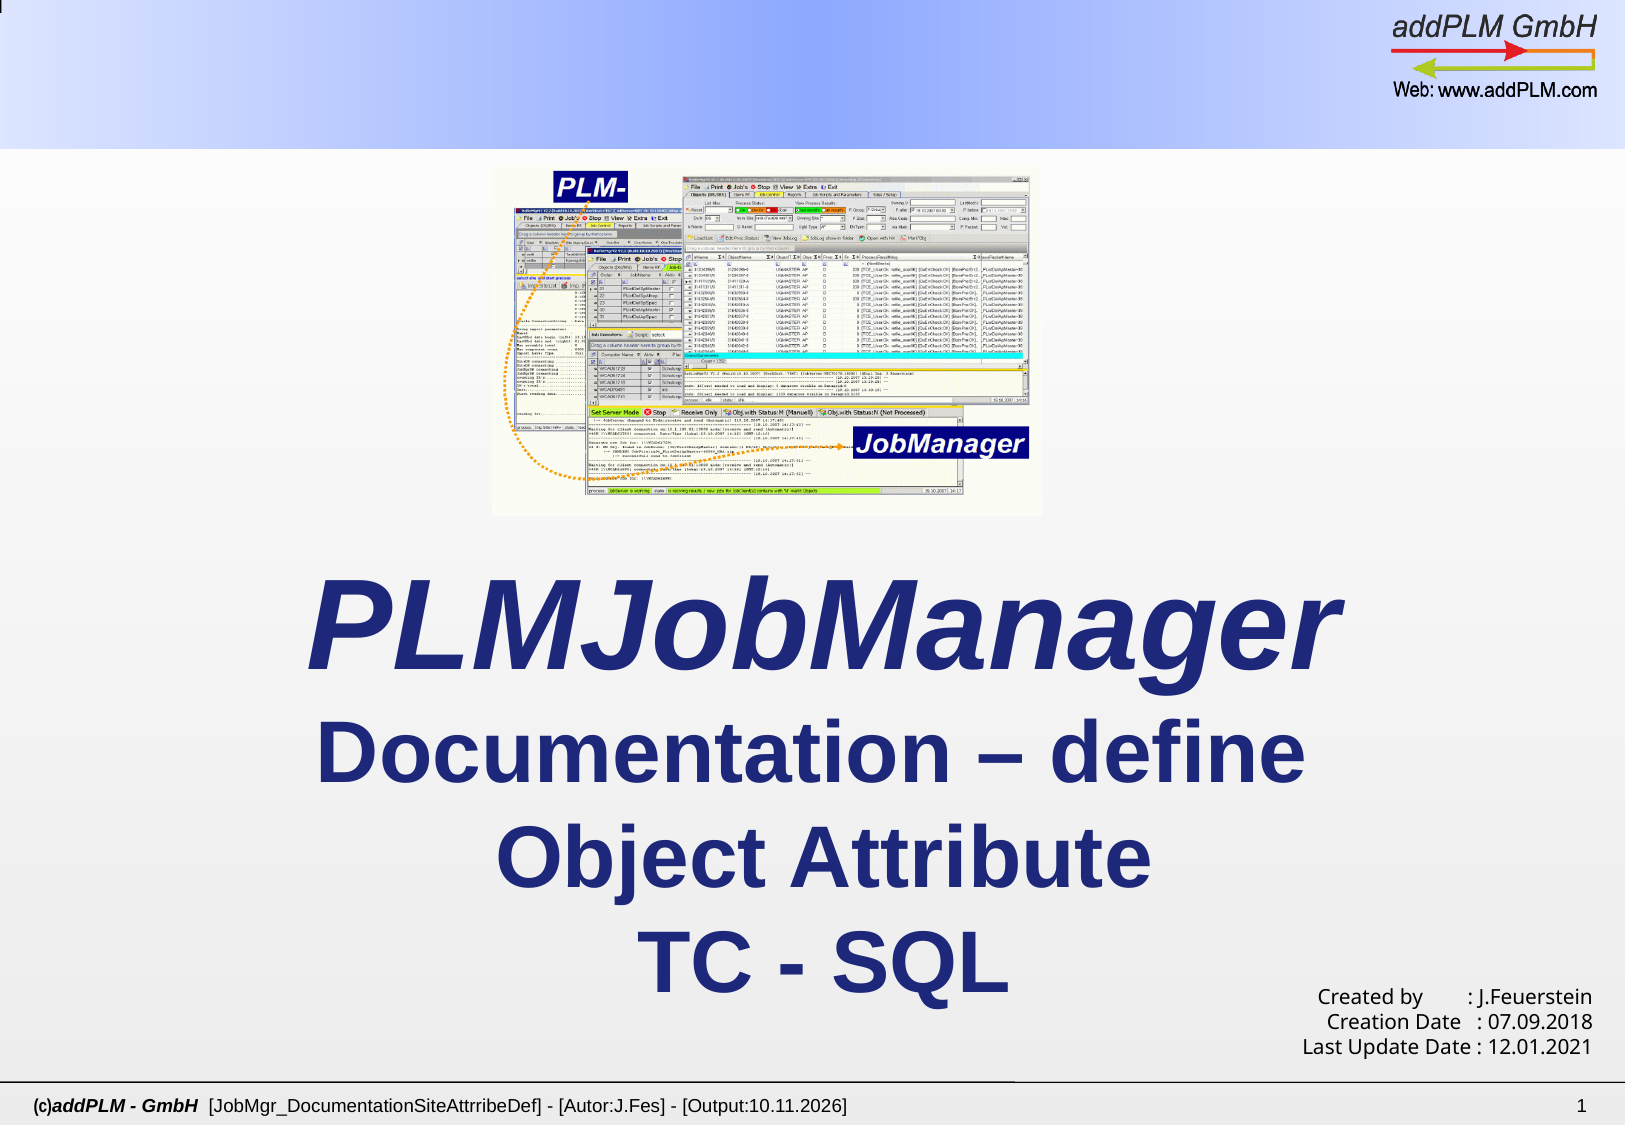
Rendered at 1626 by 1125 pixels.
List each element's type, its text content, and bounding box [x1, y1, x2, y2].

text_box Created by : J.Feuerstein Creation Date : 07.09.2018 Last Update Date : 12.01.2021 [1101, 976, 1609, 1085]
title PLMJobManager Documentation – define Object Attribute TC - SQL [80, 540, 1569, 917]
picture [1391, 14, 1597, 97]
picture [492, 164, 1043, 516]
